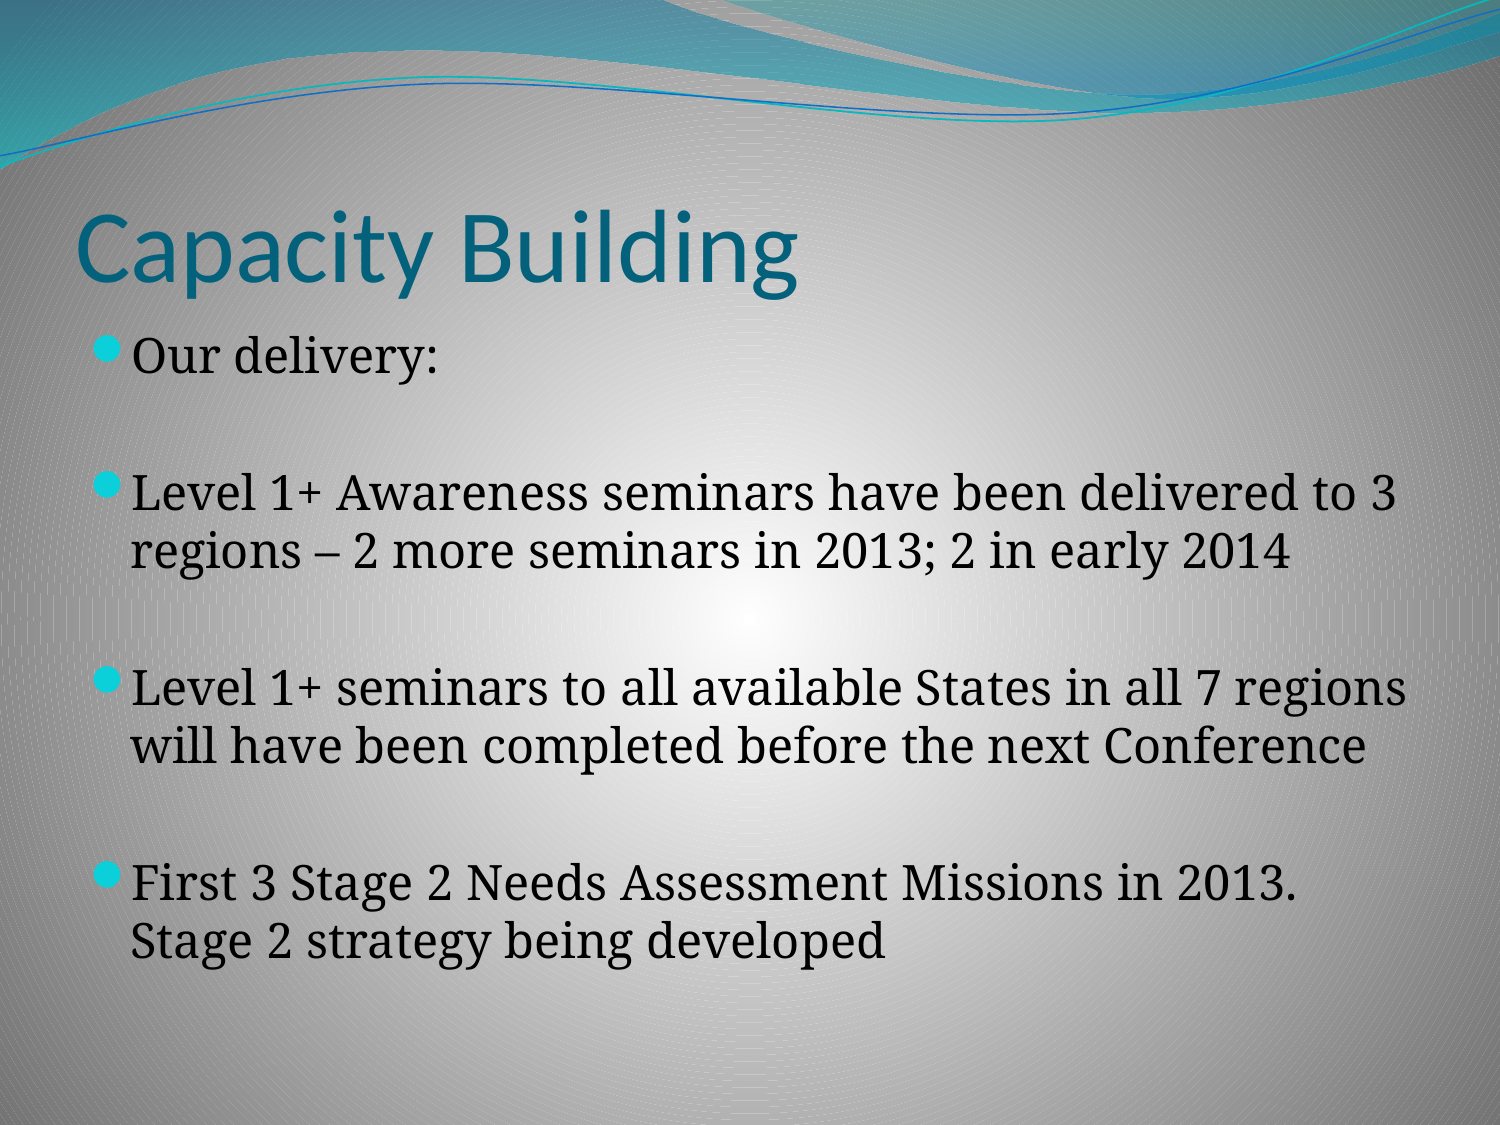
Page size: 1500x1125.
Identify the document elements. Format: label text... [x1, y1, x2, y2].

list Our delivery: Level 1+ Awareness seminars have been delivered to 3 regions – 2 more seminars in 2013; 2 in early 2014 Level 1+ seminars to all available States in all 7 regions will have been completed before the next Conference First 3 Stage 2 Needs Assessment Missions in 2013. Stage 2 strategy being developed [75, 317, 1425, 1038]
title Capacity Building [75, 115, 1425, 303]
